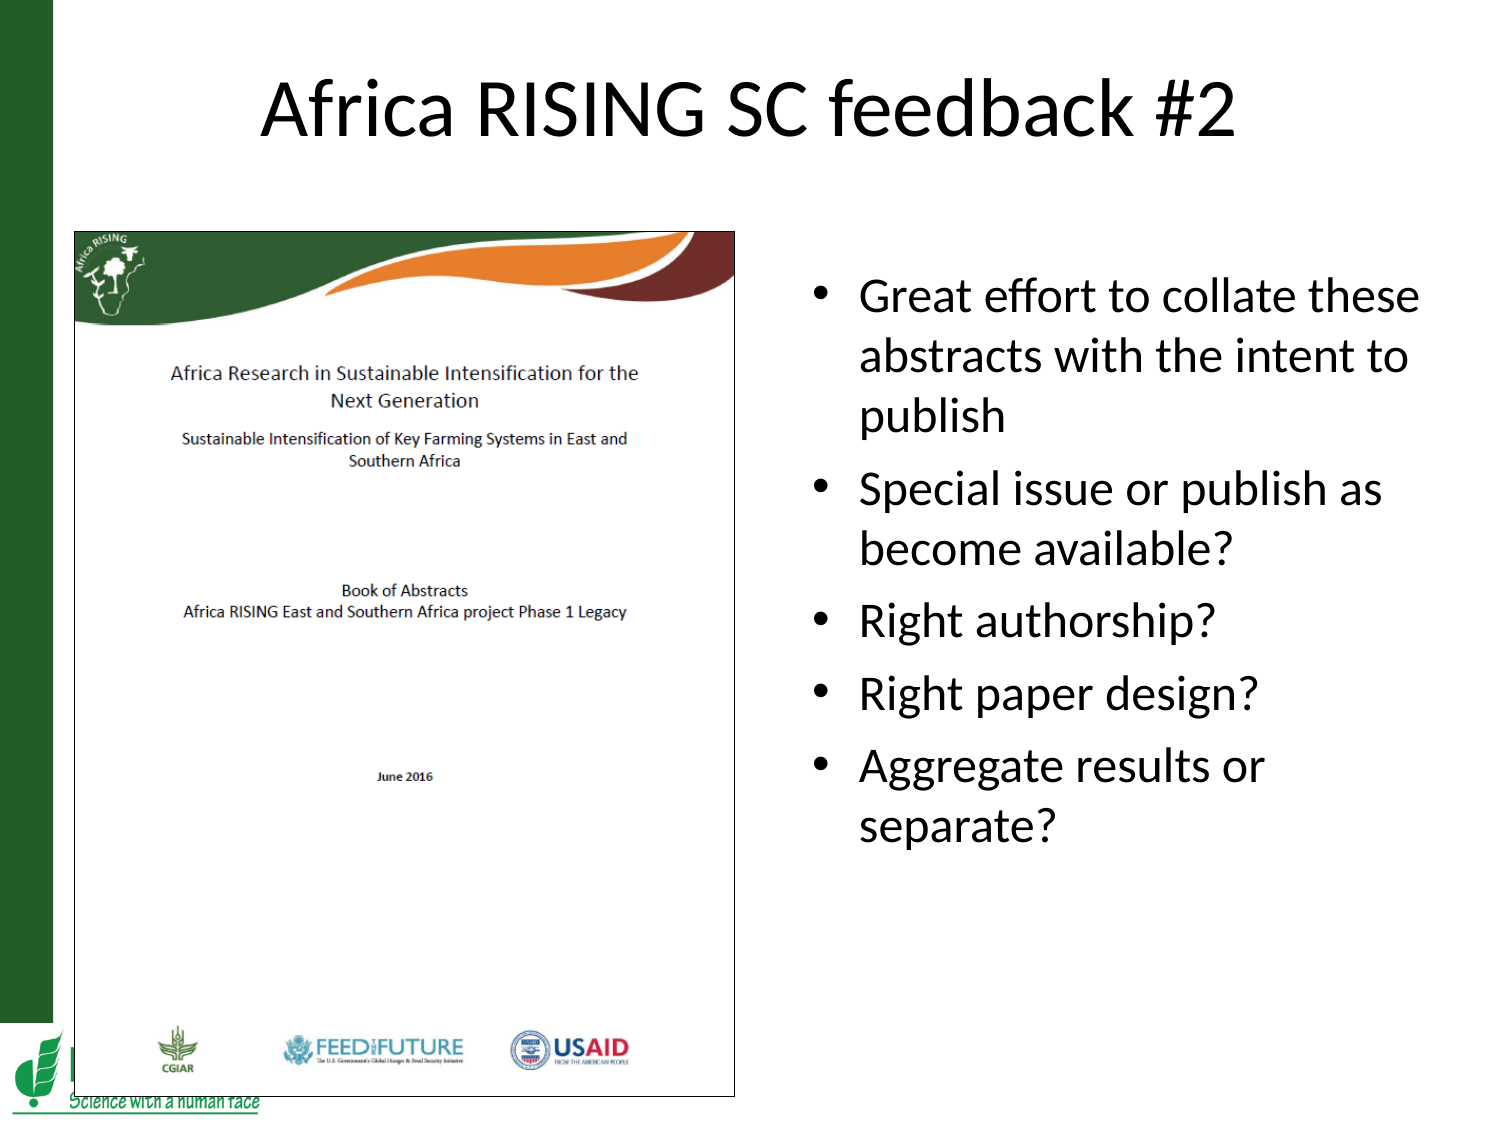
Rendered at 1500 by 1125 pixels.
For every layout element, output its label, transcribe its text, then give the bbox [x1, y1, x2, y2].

title Africa RISING SC feedback #2 [75, 45, 1425, 161]
picture [0, 231, 735, 1123]
text_box Great effort to collate these abstracts with the intent to publish Special issue or publish as become available? Right authorship? Right paper design? Aggregate results or separate? [797, 255, 1471, 993]
